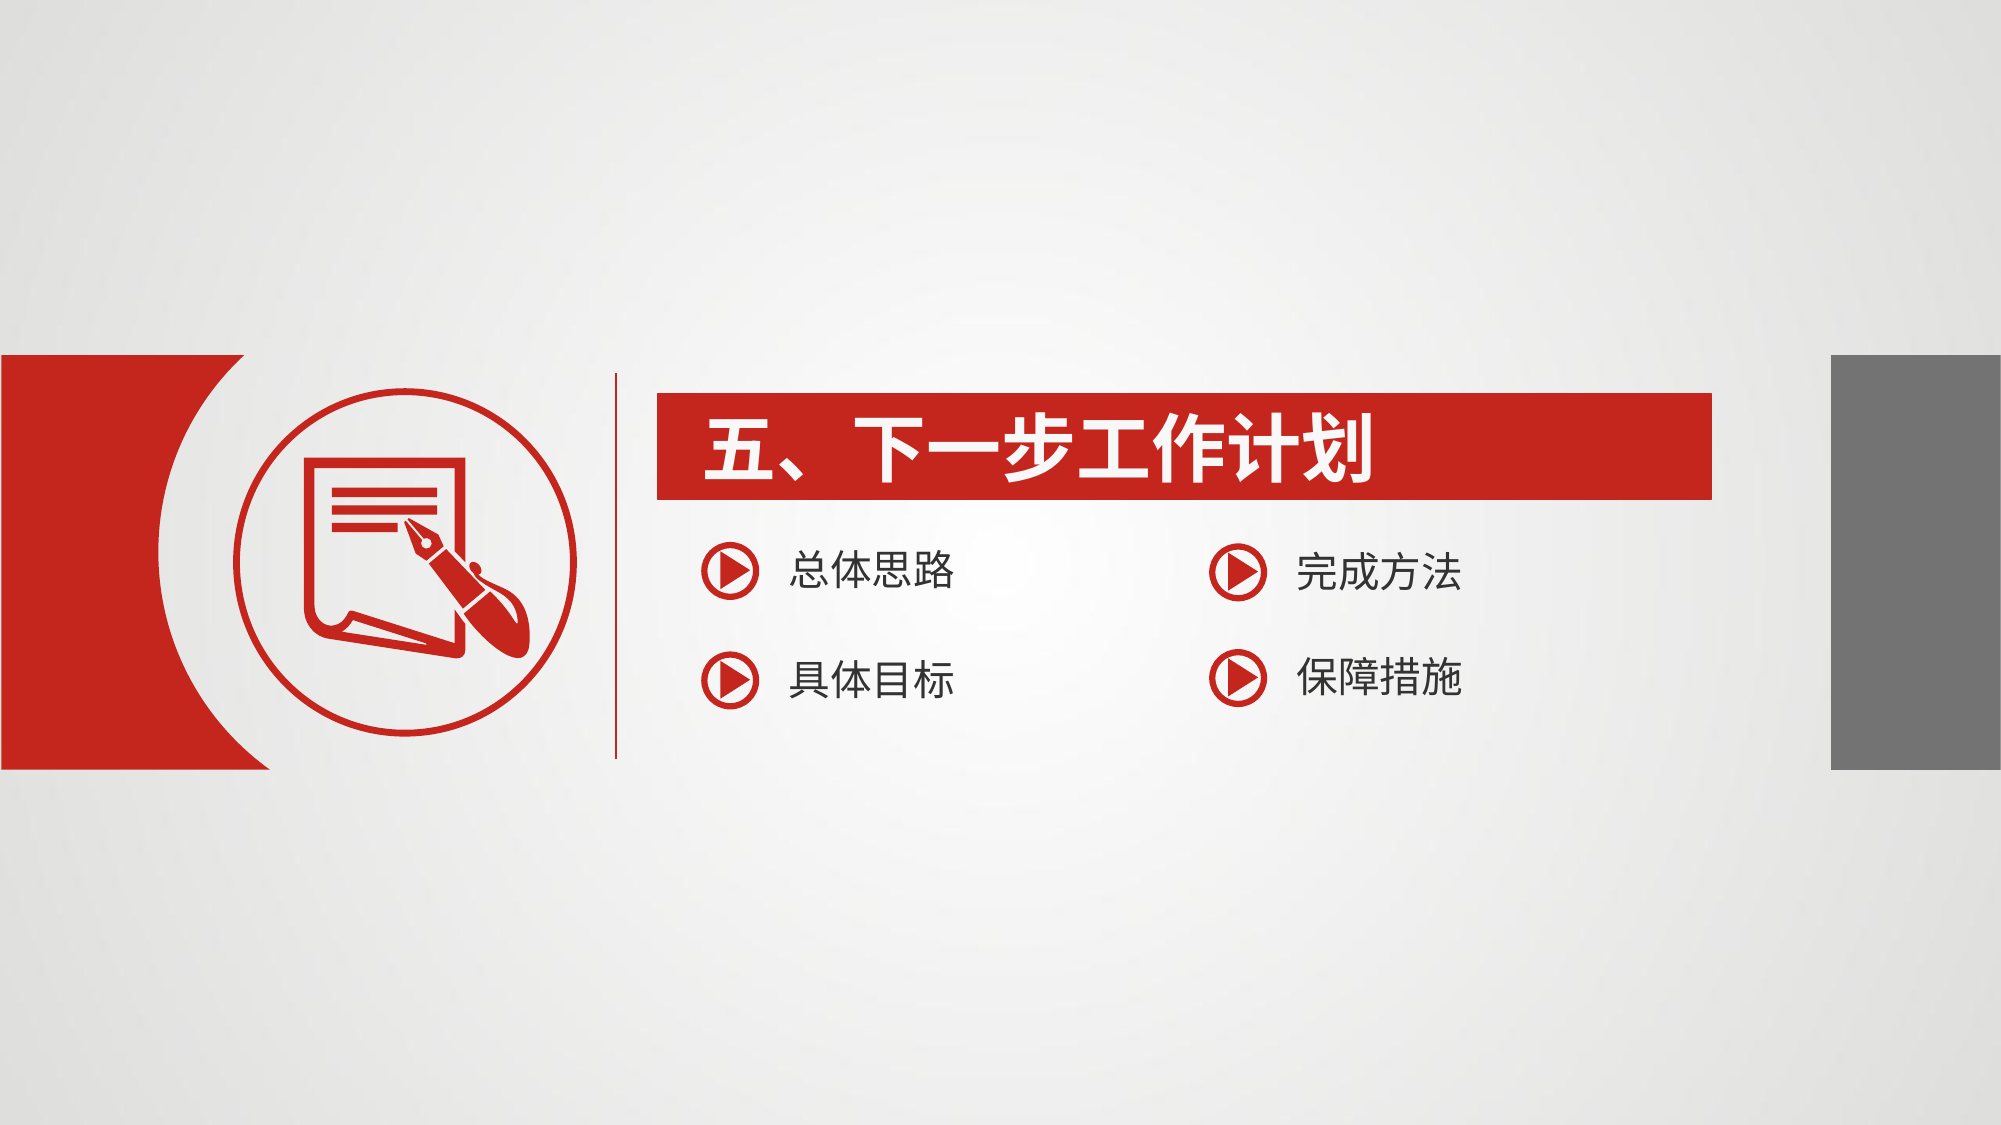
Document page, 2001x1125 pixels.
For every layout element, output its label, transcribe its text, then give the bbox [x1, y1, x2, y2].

text_box [1, 355, 270, 770]
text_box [1208, 537, 1480, 604]
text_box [700, 645, 972, 713]
text_box [1831, 355, 2001, 770]
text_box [700, 536, 972, 603]
text_box 五、下一步工作计划 [686, 393, 1573, 499]
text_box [232, 387, 578, 737]
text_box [1208, 643, 1480, 710]
picture [0, 0, 2001, 1125]
text_box [657, 393, 1712, 500]
